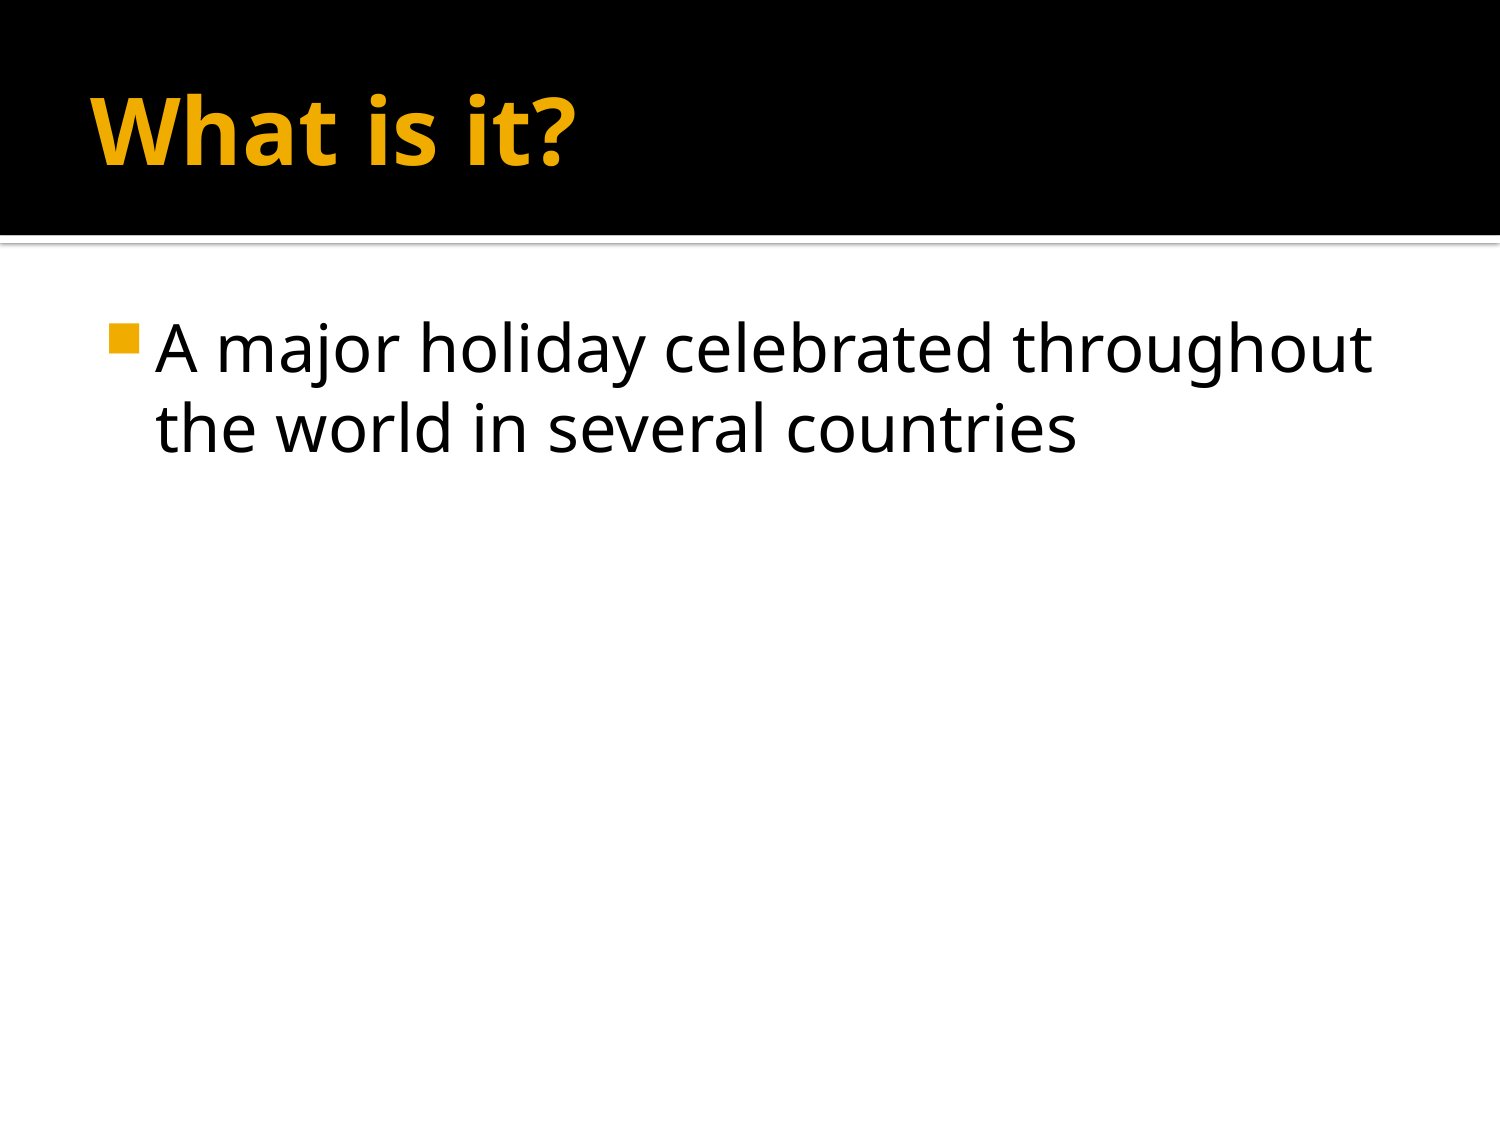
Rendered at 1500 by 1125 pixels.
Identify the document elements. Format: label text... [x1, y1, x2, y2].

title What is it? [75, 25, 1425, 231]
list A major holiday celebrated throughout the world in several countries [74, 290, 1426, 1051]
